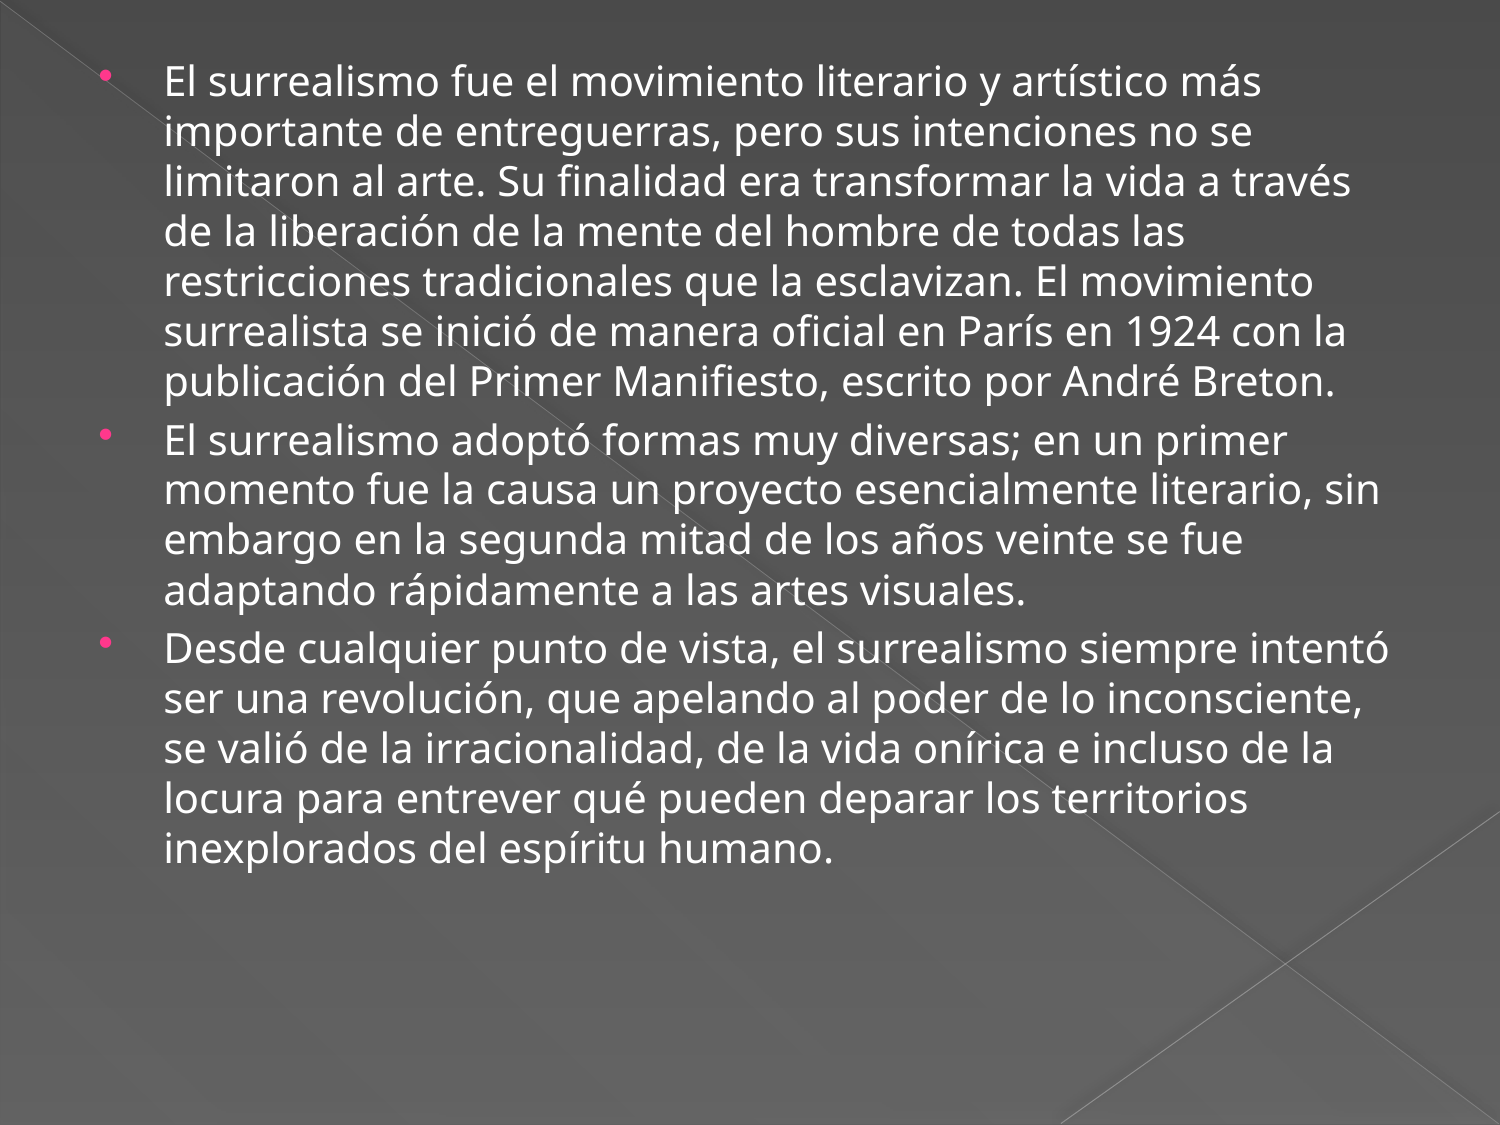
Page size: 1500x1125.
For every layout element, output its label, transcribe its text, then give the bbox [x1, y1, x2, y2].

list El surrealismo fue el movimiento literario y artístico más importante de entreguerras, pero sus intenciones no se limitaron al arte. Su finalidad era transformar la vida a través de la liberación de la mente del hombre de todas las restricciones tradicionales que la esclavizan. El movimiento surrealista se inició de manera oficial en París en 1924 con la publicación del Primer Manifiesto, escrito por André Breton. El surrealismo adoptó formas muy diversas; en un primer momento fue la causa un proyecto esencialmente literario, sin embargo en la segunda mitad de los años veinte se fue adaptando rápidamente a las artes visuales. Desde cualquier punto de vista, el surrealismo siempre intentó ser una revolución, que apelando al poder de lo inconsciente, se valió de la irracionalidad, de la vida onírica e incluso de la locura para entrever qué pueden deparar los territorios inexplorados del espíritu humano. [75, 46, 1425, 1059]
